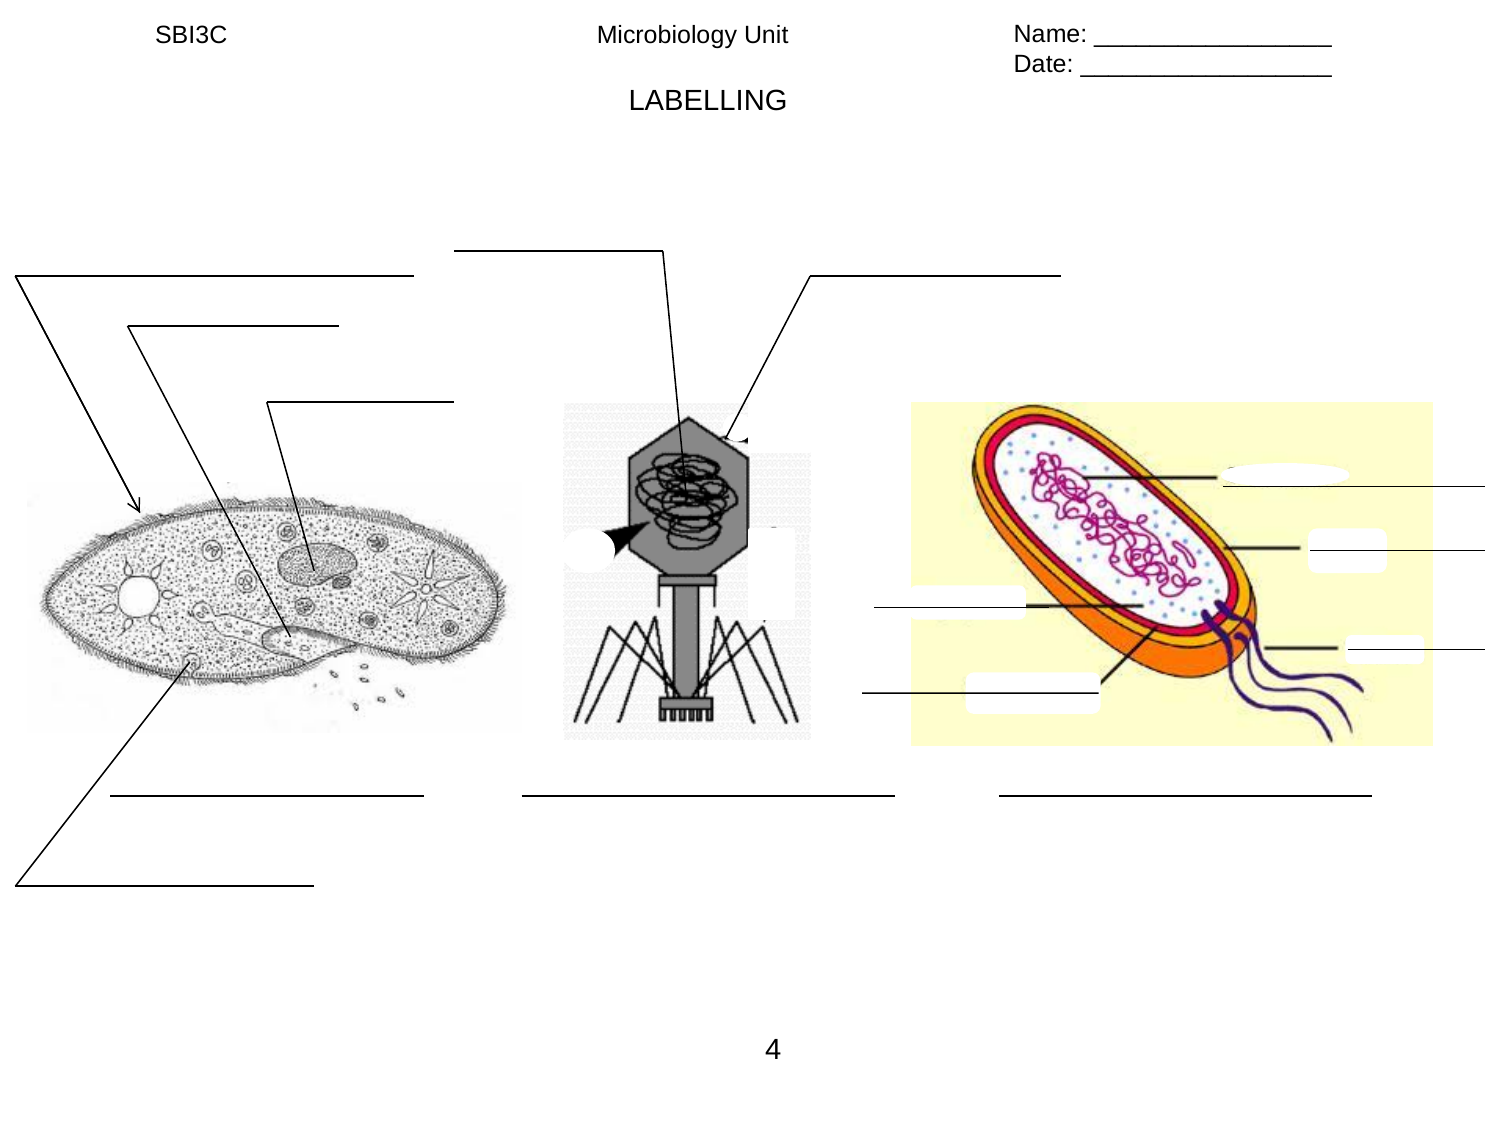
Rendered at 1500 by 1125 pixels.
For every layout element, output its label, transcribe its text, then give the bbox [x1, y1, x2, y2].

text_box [15, 275, 141, 513]
text_box Name: _________________ Date: __________________ [998, 10, 1348, 86]
picture [911, 401, 1433, 747]
text_box LABELLING [613, 73, 803, 124]
text_box 4 [750, 1023, 797, 1073]
picture [27, 482, 522, 733]
text_box SBI3C [140, 10, 243, 56]
text_box Microbiology Unit [582, 10, 804, 56]
picture [562, 401, 811, 740]
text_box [295, 410, 315, 572]
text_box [662, 250, 687, 501]
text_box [15, 661, 190, 885]
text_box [127, 334, 291, 638]
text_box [724, 275, 811, 440]
